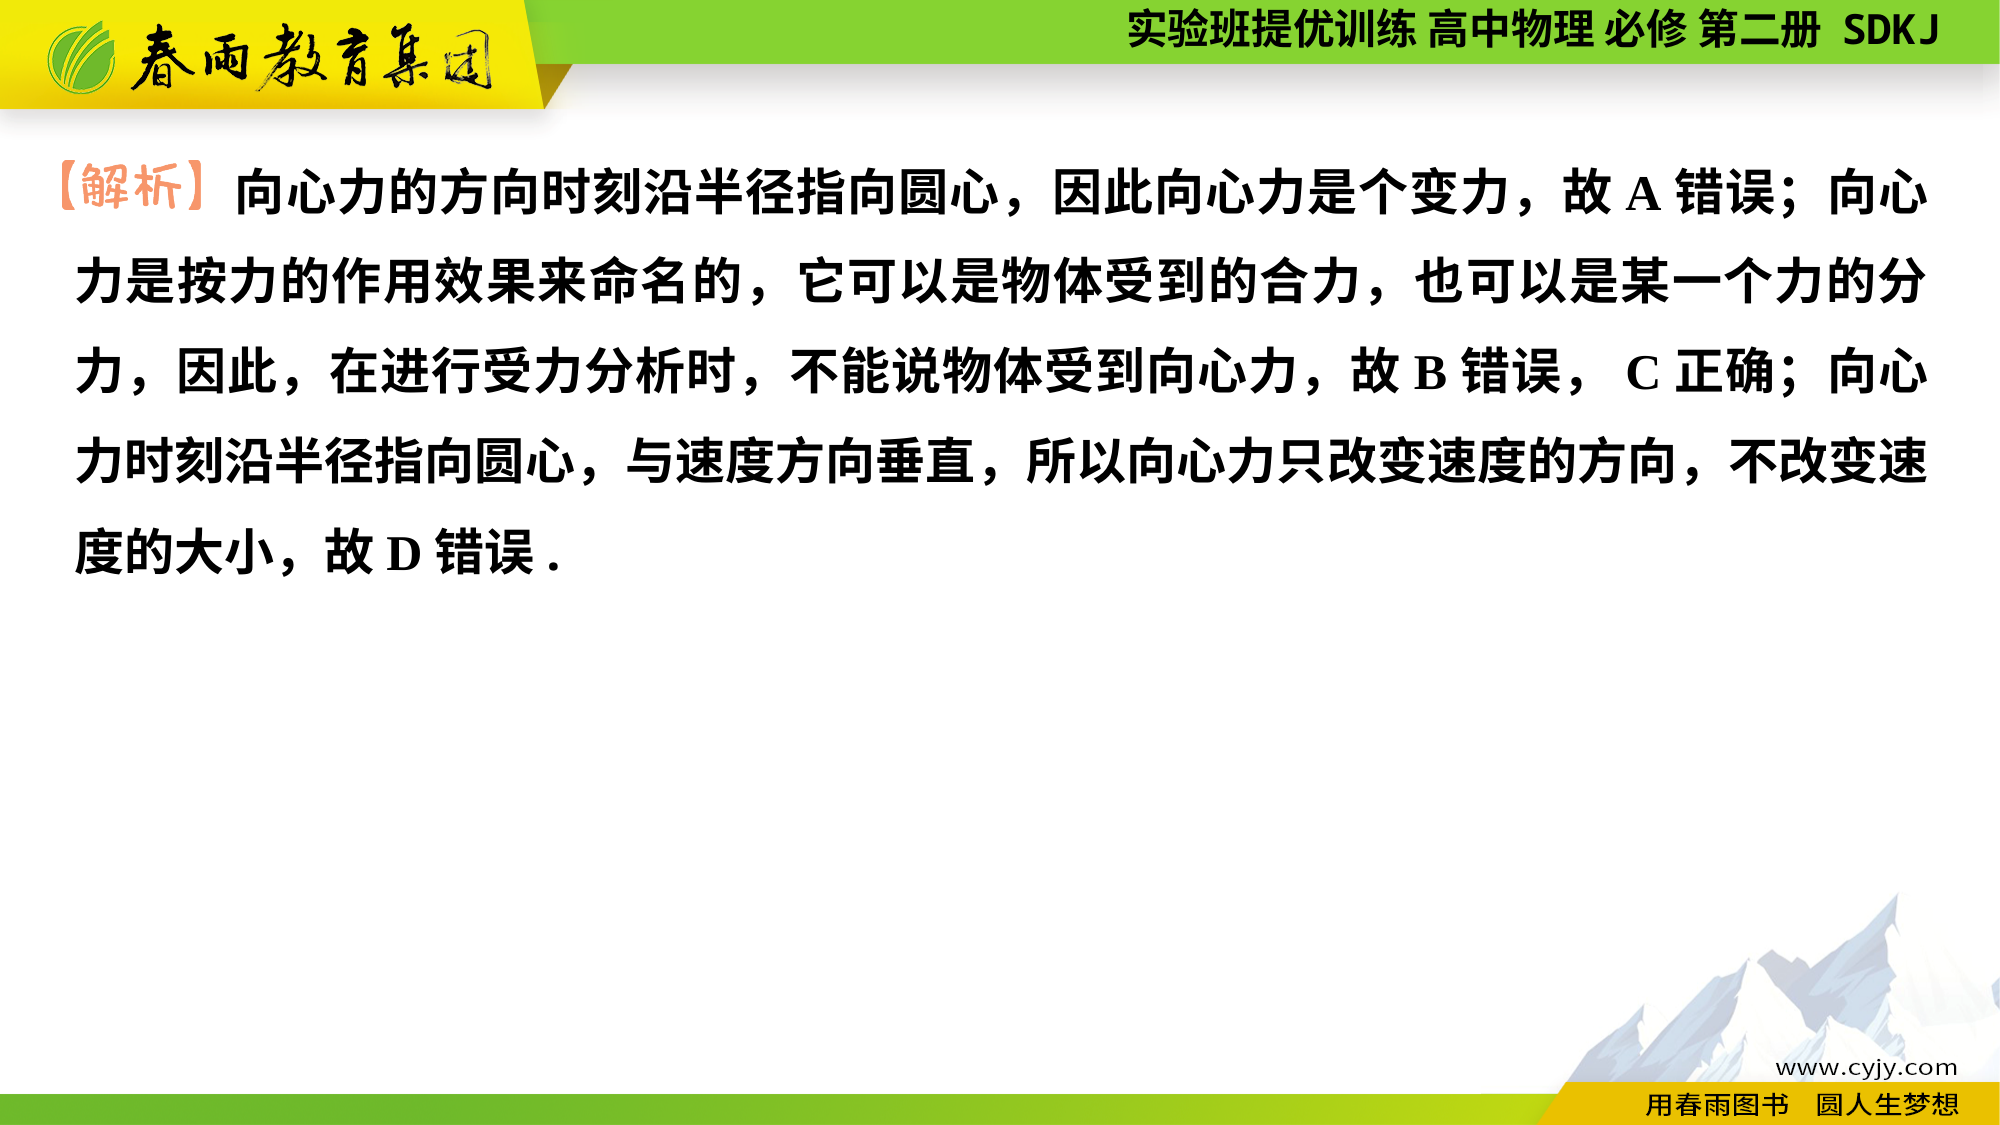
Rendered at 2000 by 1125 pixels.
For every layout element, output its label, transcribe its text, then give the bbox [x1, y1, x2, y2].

picture [0, 0, 2000, 1125]
list 向心力的方向时刻沿半径指向圆心，因此向心力是个变力，故A错误；向心力是按力的作用效果来命名的，它可以是物体受到的合力，也可以是某一个力的分力，因此，在进行受力分析时，不能说物体受到向心力，故B错误，C正确；向心力时刻沿半径指向圆心，与速度方向垂直，所以向心力只改变速度的方向，不改变速度的大小，故D错误. [59, 122, 1944, 581]
